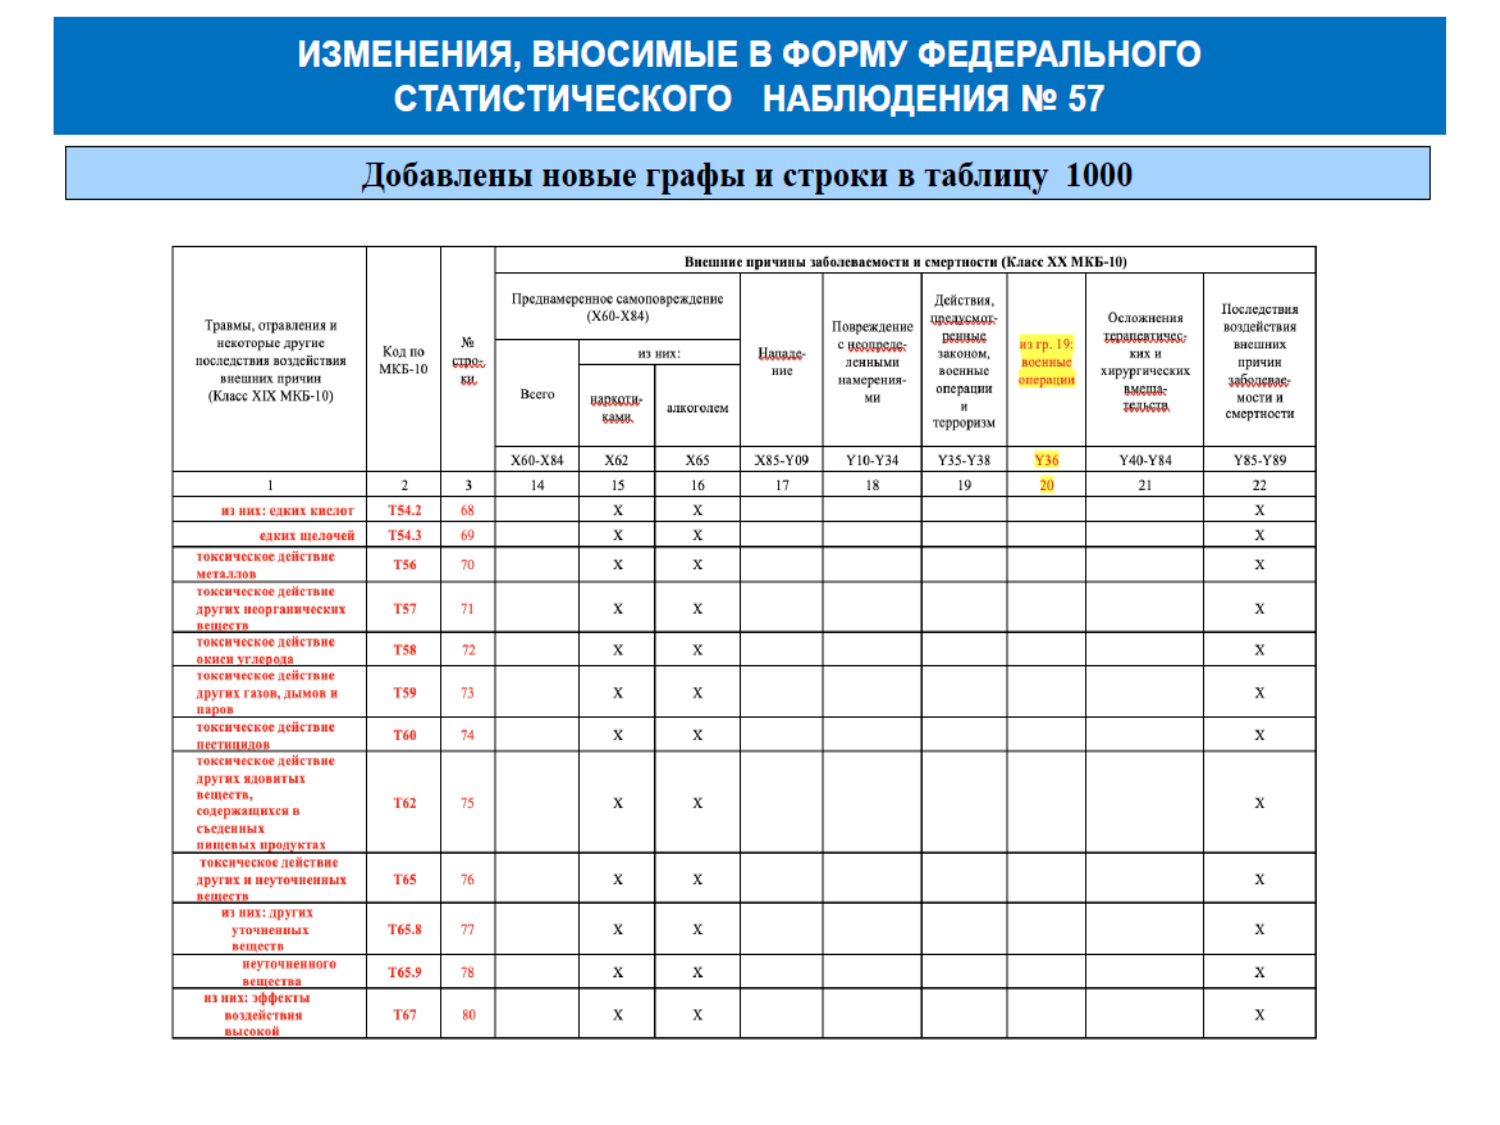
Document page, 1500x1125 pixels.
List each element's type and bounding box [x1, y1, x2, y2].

list [0, 0, 1500, 1109]
